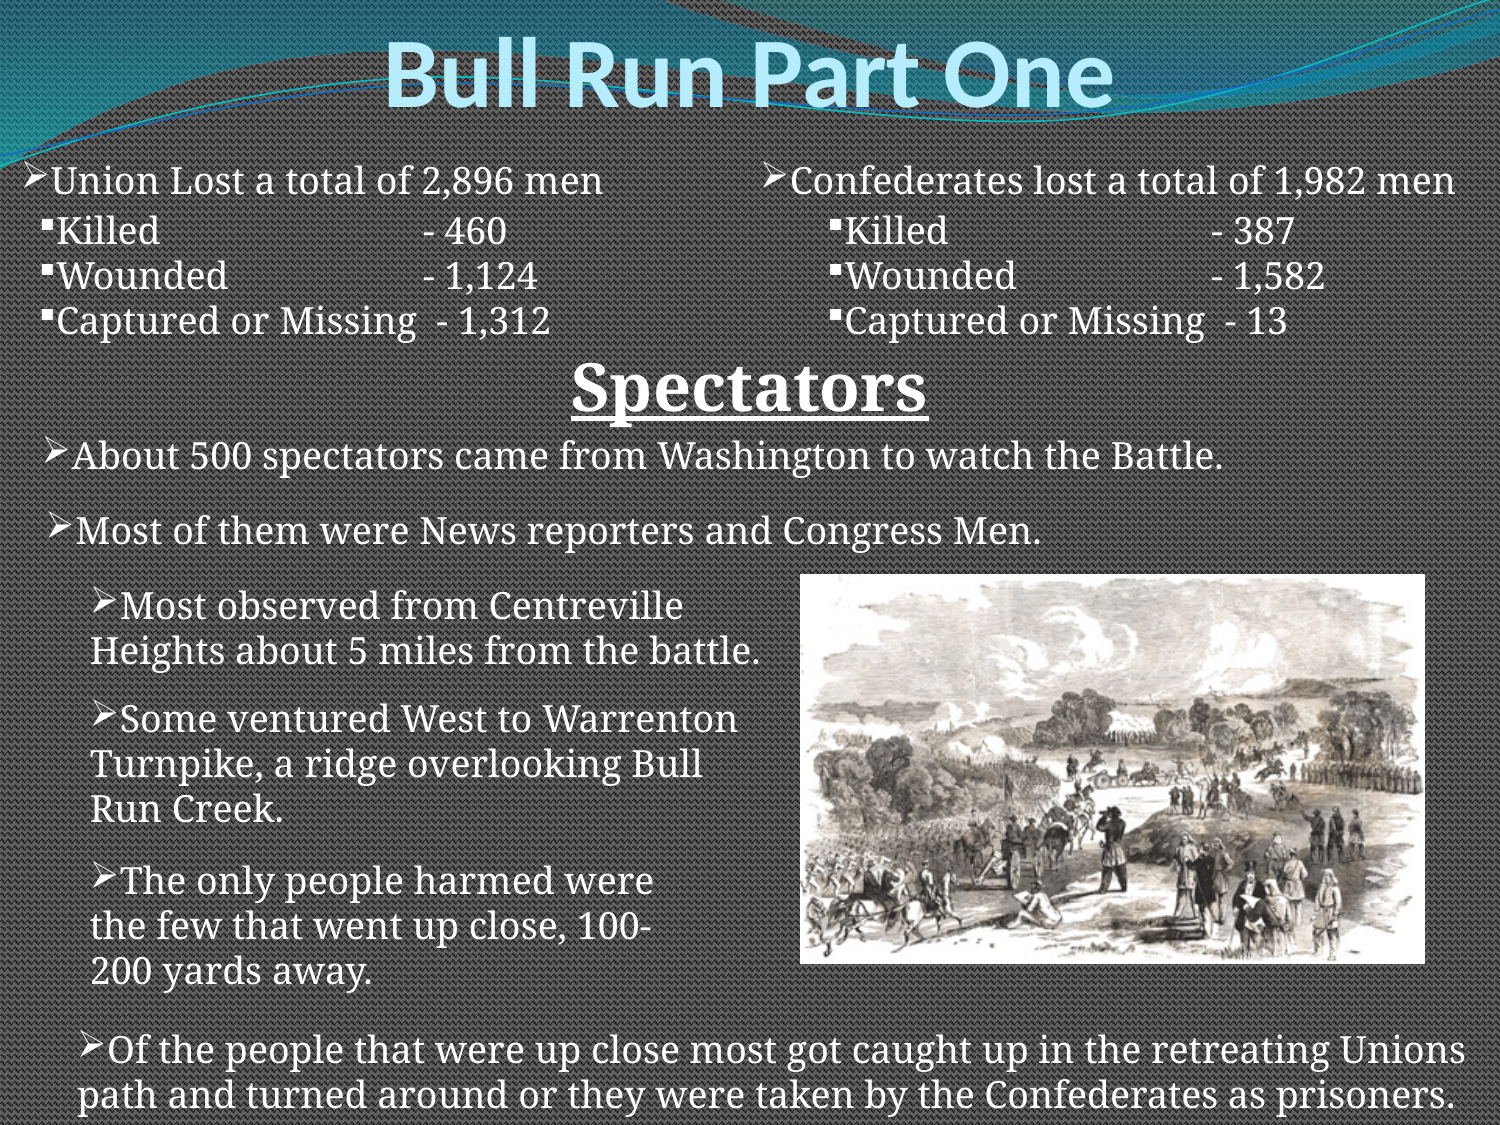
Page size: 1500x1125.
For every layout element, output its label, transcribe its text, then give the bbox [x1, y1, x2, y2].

text_box Some ventured West to Warrenton Turnpike, a ridge overlooking Bull Run Creek. [75, 687, 775, 838]
text_box Killed - 387 Wounded - 1,582 Captured or Missing - 13 [812, 199, 1500, 337]
picture [799, 574, 1426, 965]
text_box Bull Run Part One [0, 0, 1500, 135]
text_box Confederates lost a total of 1,982 men [745, 149, 1472, 210]
text_box Killed - 460 Wounded - 1,124 Captured or Missing - 1,312 [24, 199, 577, 337]
text_box Union Lost a total of 2,896 men [6, 149, 620, 210]
text_box About 500 spectators came from Washington to watch the Battle. [26, 424, 1240, 485]
text_box The only people harmed were the few that went up close, 100-200 yards away. [75, 849, 725, 1000]
text_box Most observed from Centreville Heights about 5 miles from the battle. [75, 574, 799, 680]
text_box Most of them were News reporters and Congress Men. [30, 499, 1058, 560]
text_box Of the people that were up close most got caught up in the retreating Unions path and turned around or they were taken by the Confederates as prisoners. [62, 1018, 1500, 1124]
text_box Spectators [0, 337, 1500, 433]
